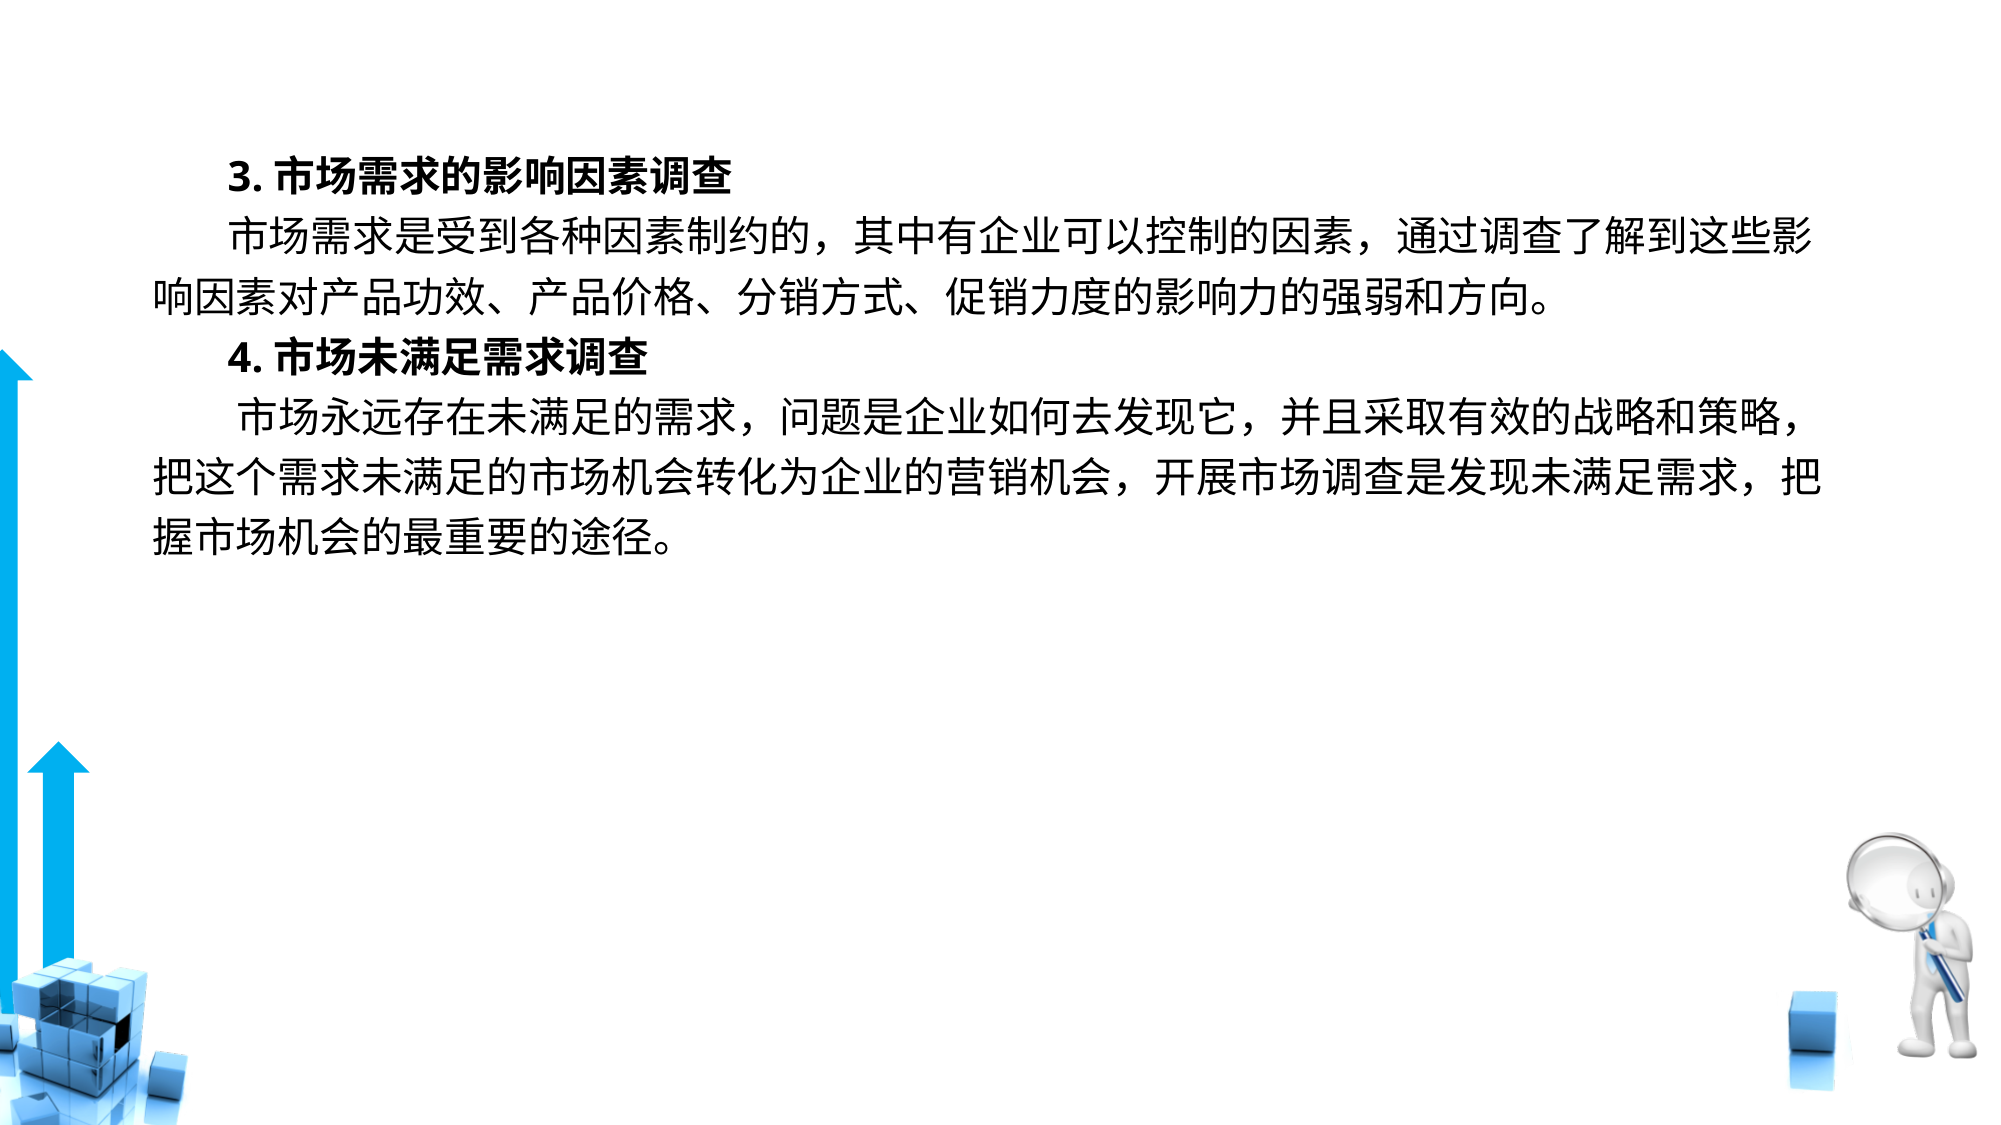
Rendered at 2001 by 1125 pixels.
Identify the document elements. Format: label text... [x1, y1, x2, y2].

picture [1750, 832, 1994, 1102]
title 3.市场需求的影响因素调查 市场需求是受到各种因素制约的，其中有企业可以控制的因素，通过调查了解到这些影响因素对产品功效、产品价格、分销方式、促销力度的影响力的强弱和方向。 4.市场未满足需求调查 市场永远存在未满足的需求，问题是企业如何去发现它，并且采取有效的战略和策略，把这个需求未满足的市场机会转化为企业的营销机会，开展市场调查是发现未满足需求，把握市场机会的最重要的途径。 [137, 132, 1863, 1003]
picture [0, 948, 193, 1125]
